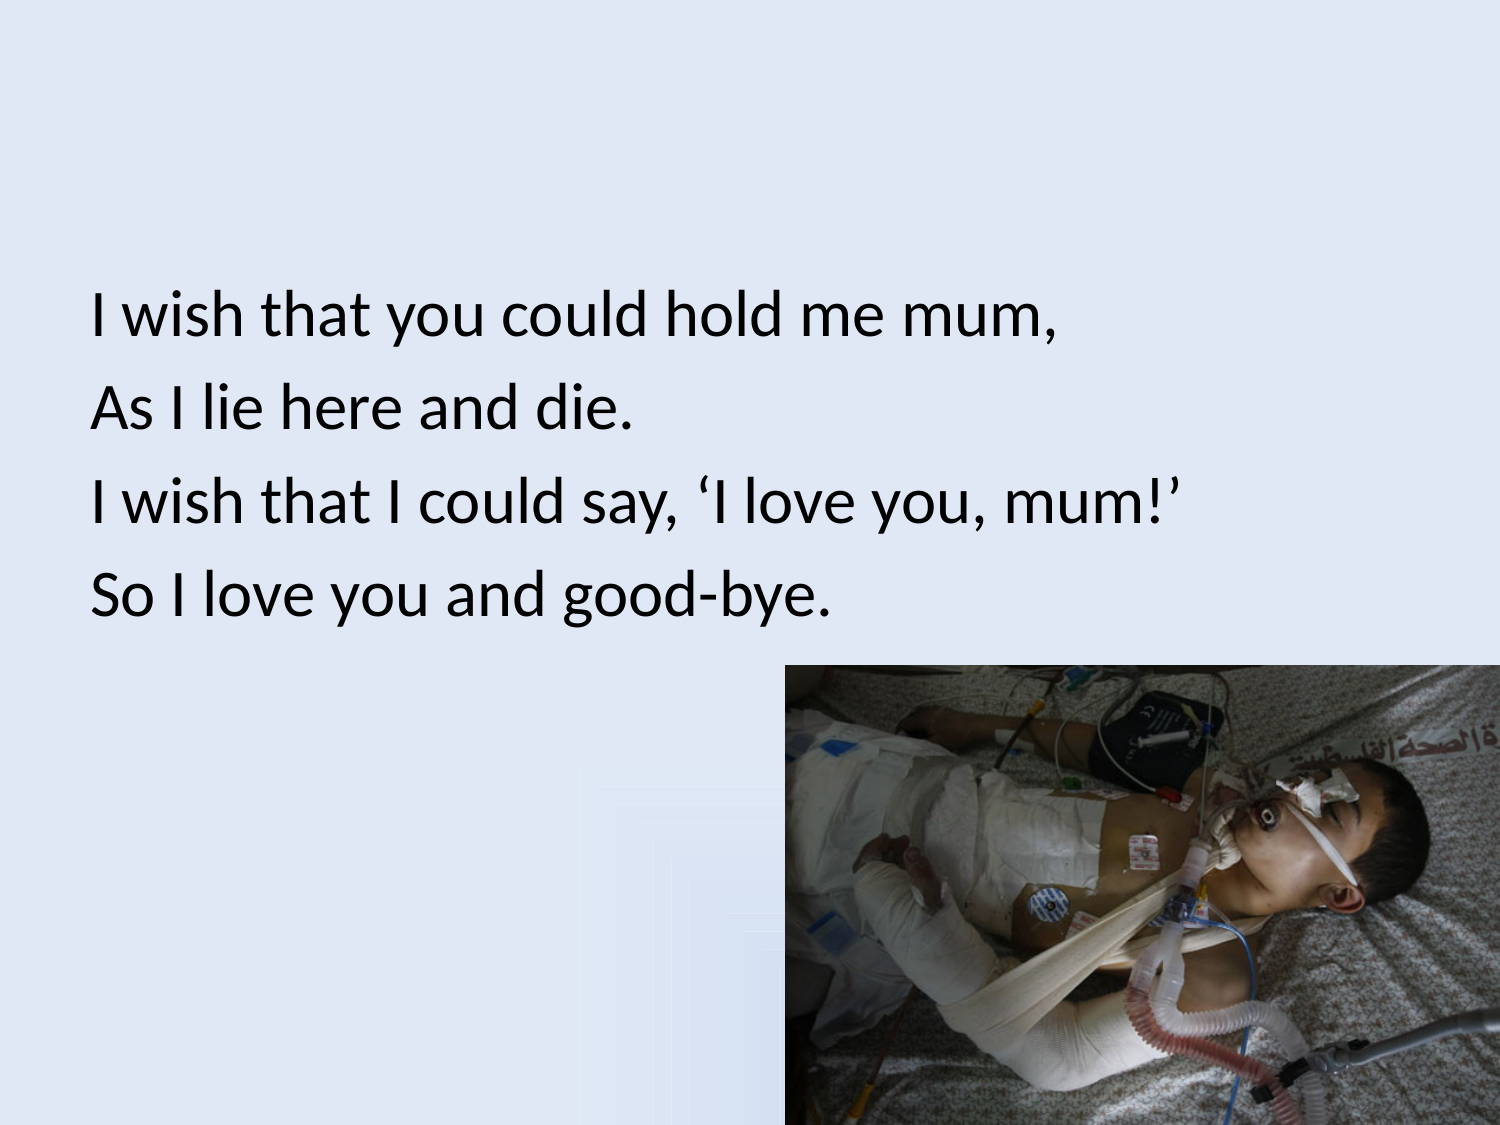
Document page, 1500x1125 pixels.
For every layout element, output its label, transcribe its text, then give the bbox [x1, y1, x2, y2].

list I wish that you could hold me mum, As I lie here and die. I wish that I could say, ‘I love you, mum!’ So I love you and good-bye. [75, 262, 1425, 1005]
picture [784, 665, 1500, 1125]
